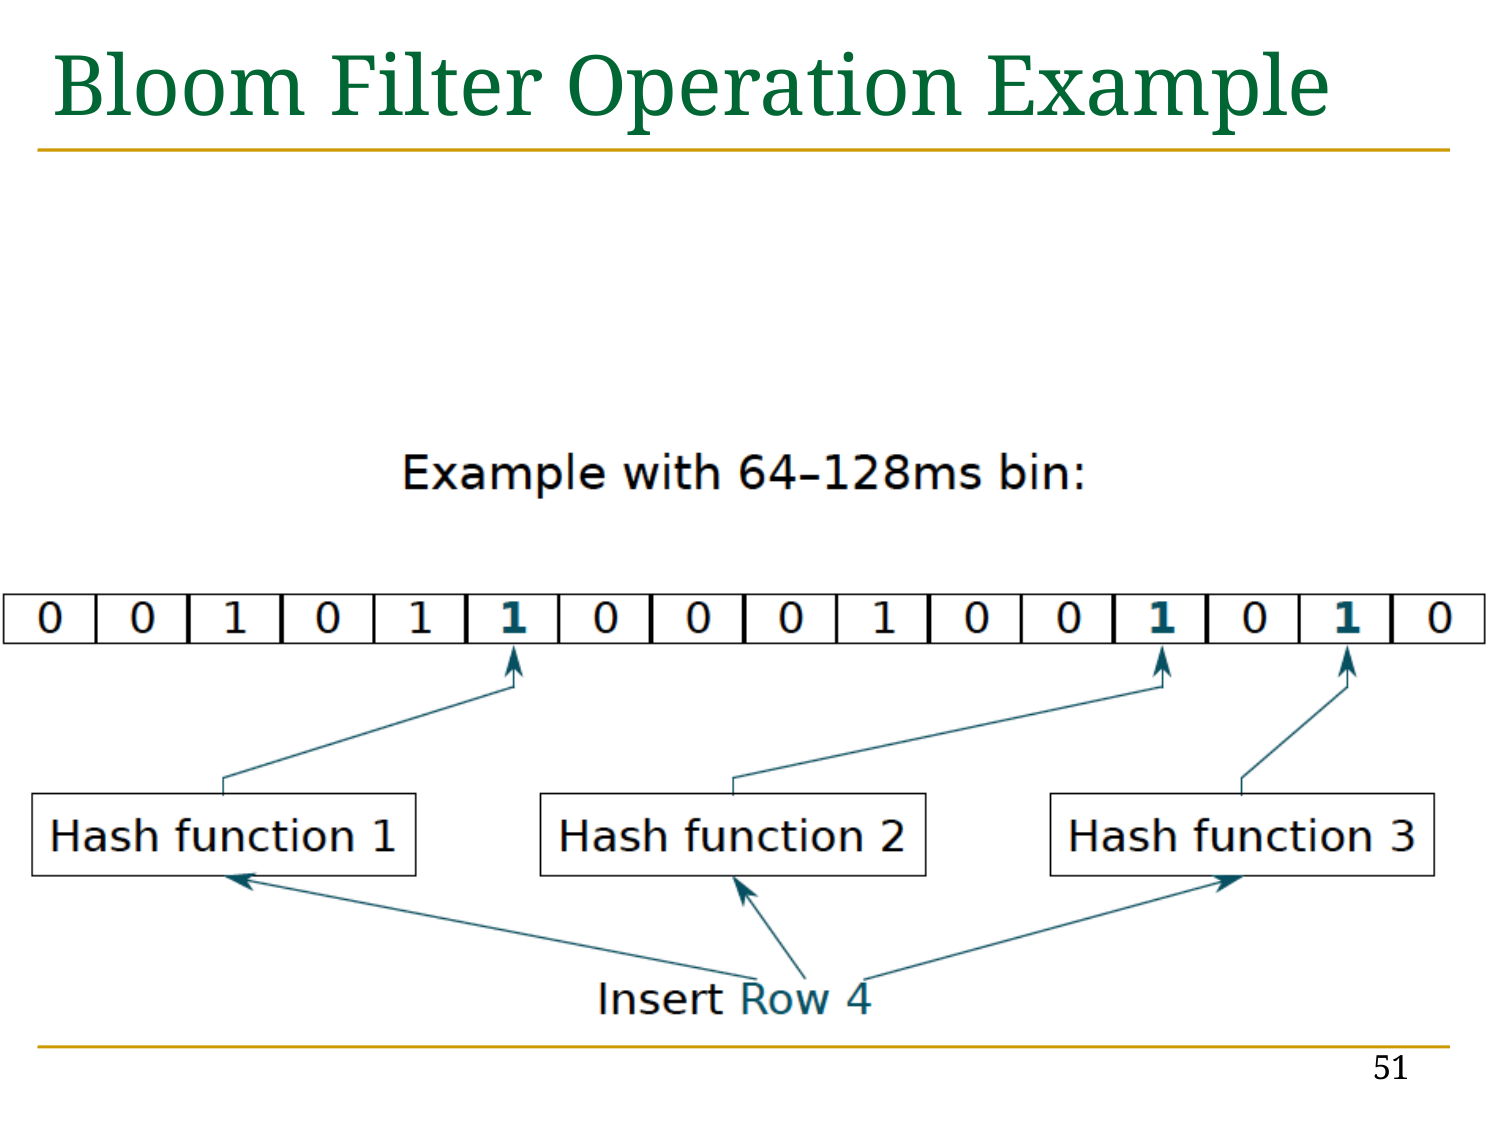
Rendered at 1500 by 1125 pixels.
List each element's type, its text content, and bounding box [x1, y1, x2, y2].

slide_number 51 [1074, 1043, 1426, 1100]
picture [0, 442, 1500, 1036]
title Bloom Filter Operation Example [37, 24, 1450, 200]
